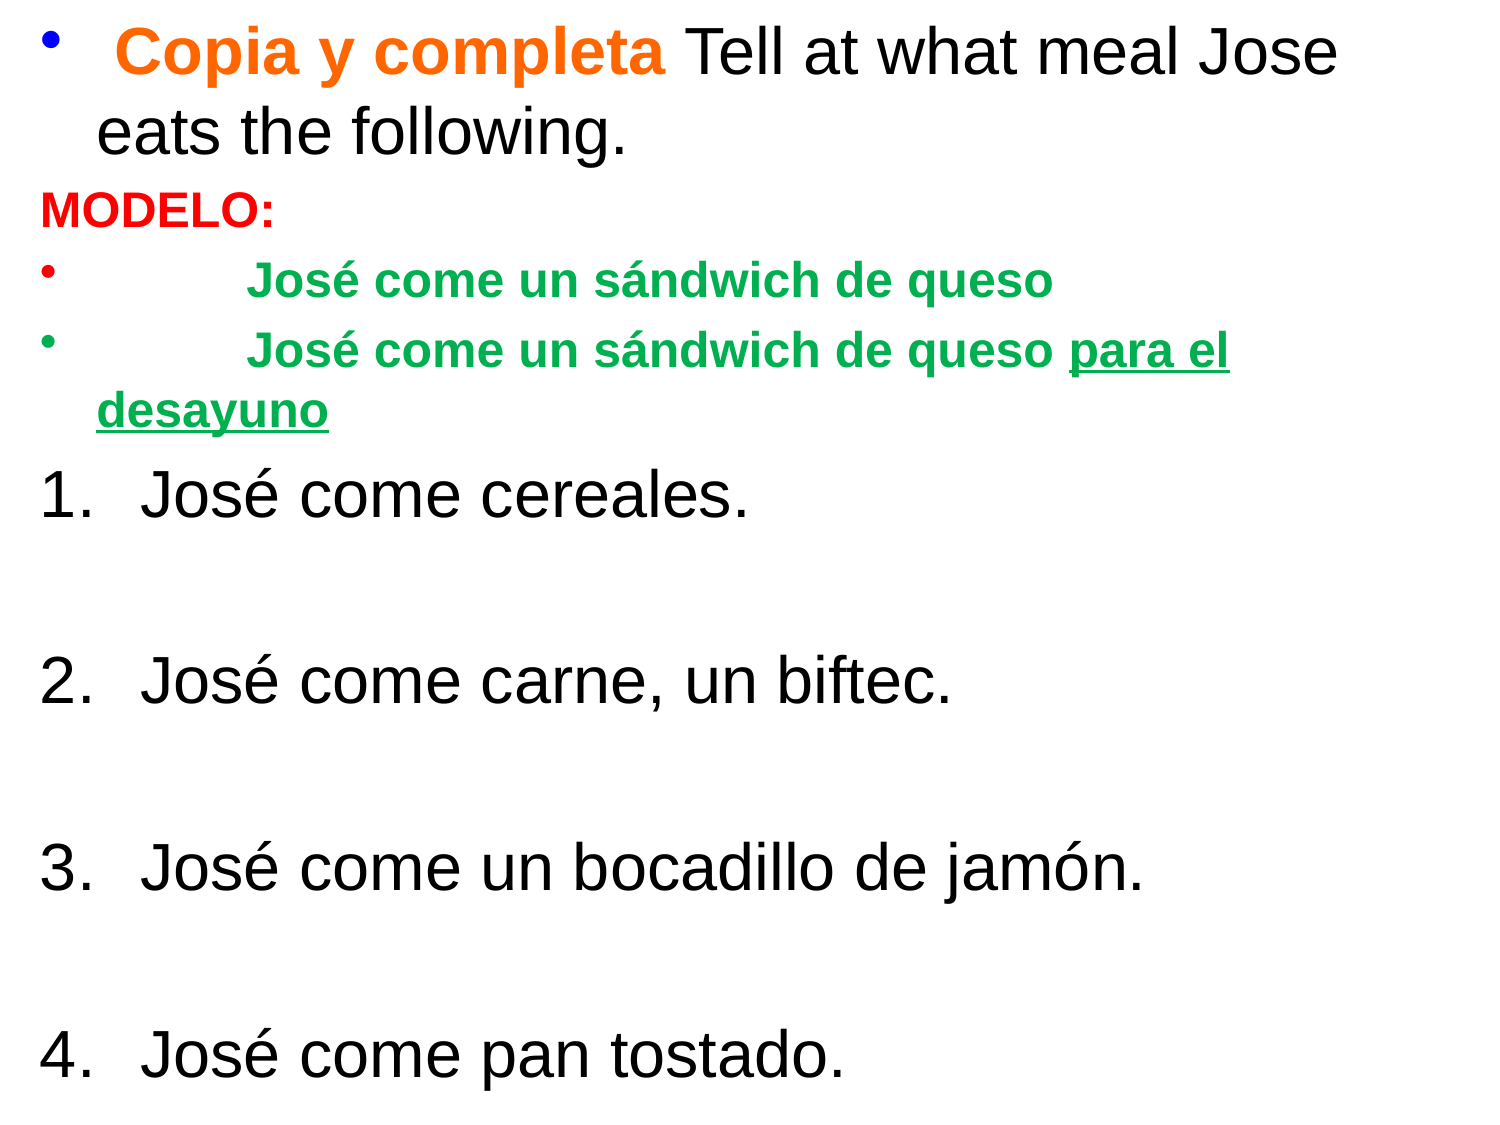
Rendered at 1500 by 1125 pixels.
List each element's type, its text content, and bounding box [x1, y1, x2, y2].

list Copia y completa Tell at what meal Jose eats the following. MODELO: José come un sándwich de queso José come un sándwich de queso para el desayuno José come cereales. José come carne, un biftec. José come un bocadillo de jamón. José come pan tostado. [24, 0, 1482, 788]
